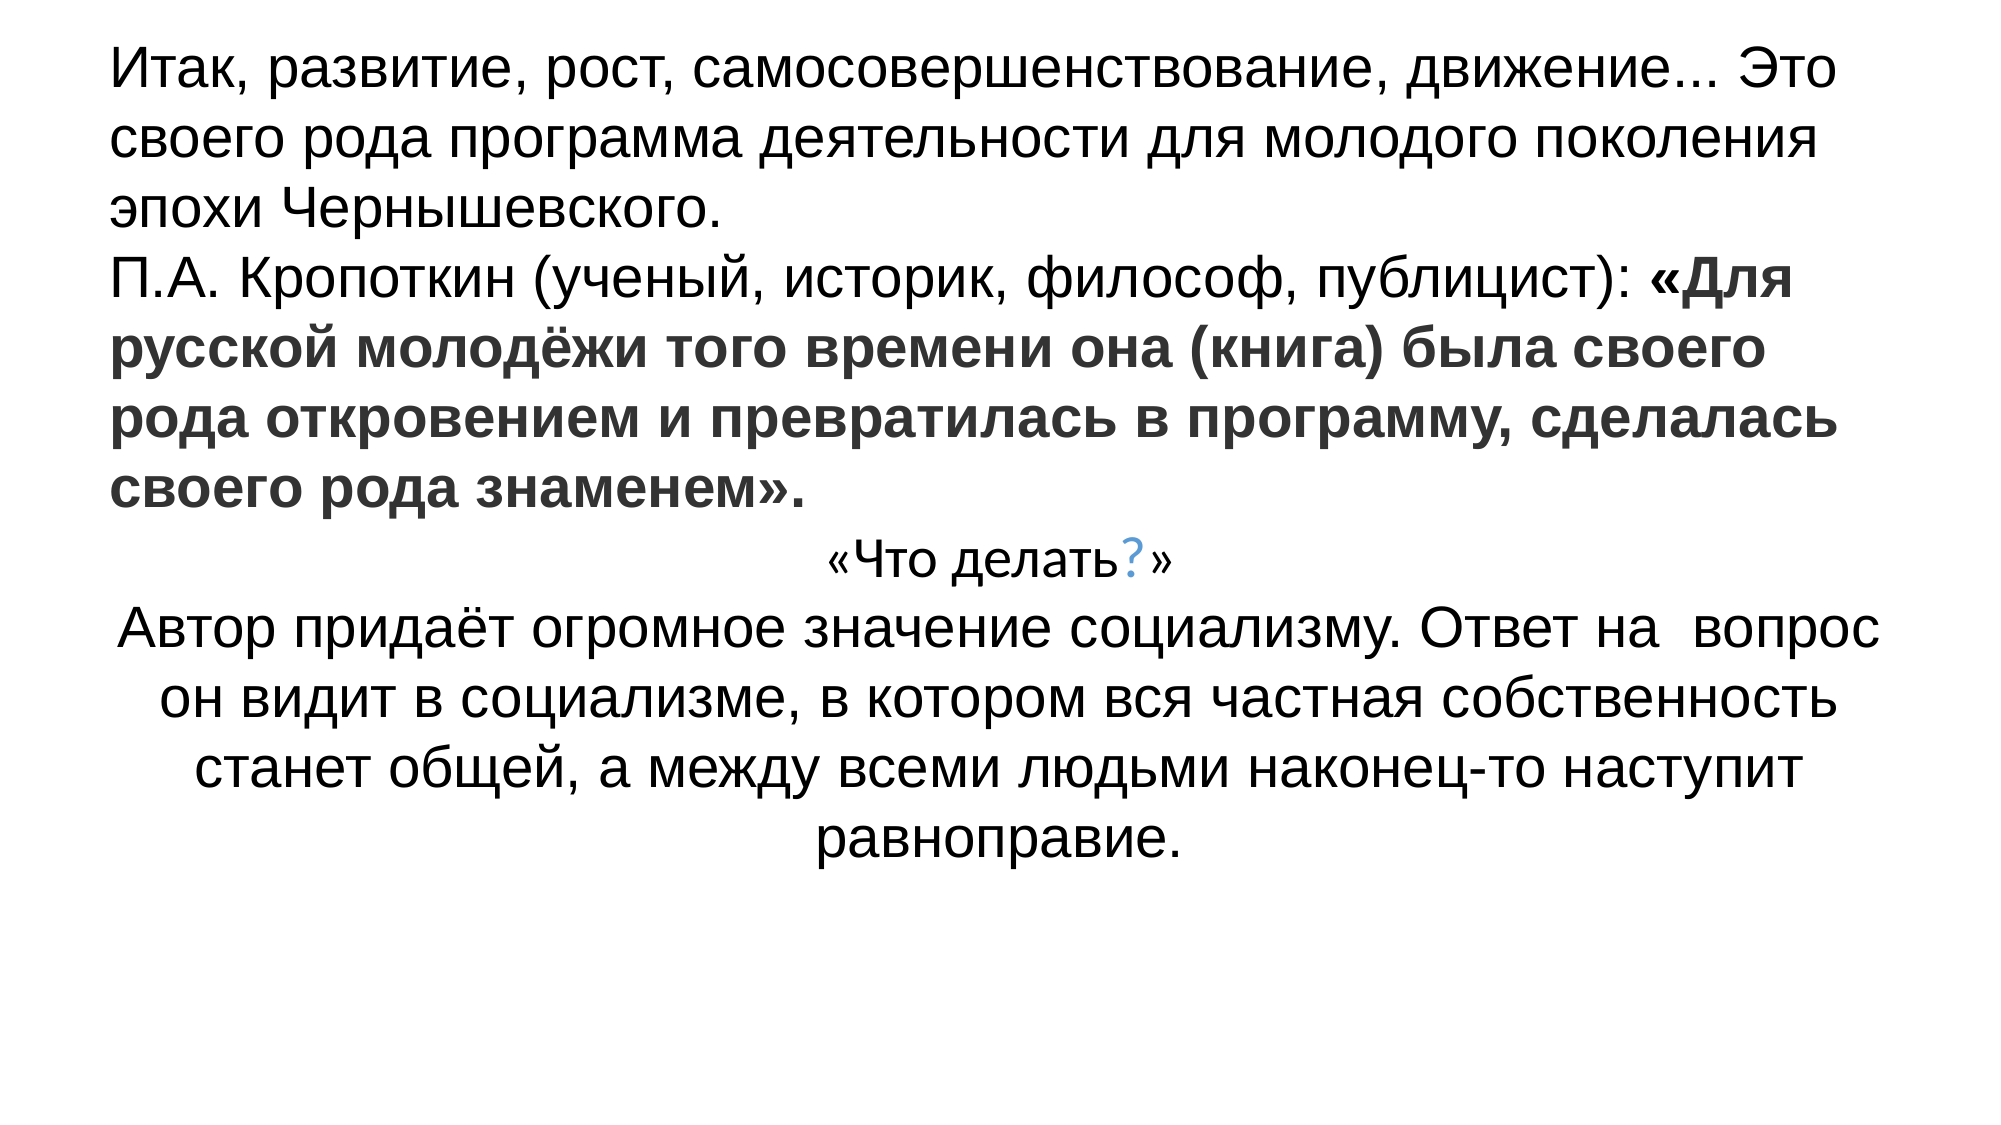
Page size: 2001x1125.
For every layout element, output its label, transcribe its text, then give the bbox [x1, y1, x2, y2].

text_box Итак, развитие, рост, самосовершенствование, движение... Это своего рода программа деятельности для молодого поколения эпохи Чернышевского. П.А. Кропоткин (ученый, историк, философ, публицист): «Для русской молодёжи того времени она (книга) была своего рода откровением и превратилась в программу, сделалась своего рода знаменем». «Что делать?» Автор придаёт огромное значение социализму. Ответ на вопрос он видит в социализме, в котором вся частная собственность станет общей, а между всеми людьми наконец-то наступит равноправие. [94, 21, 1906, 1017]
